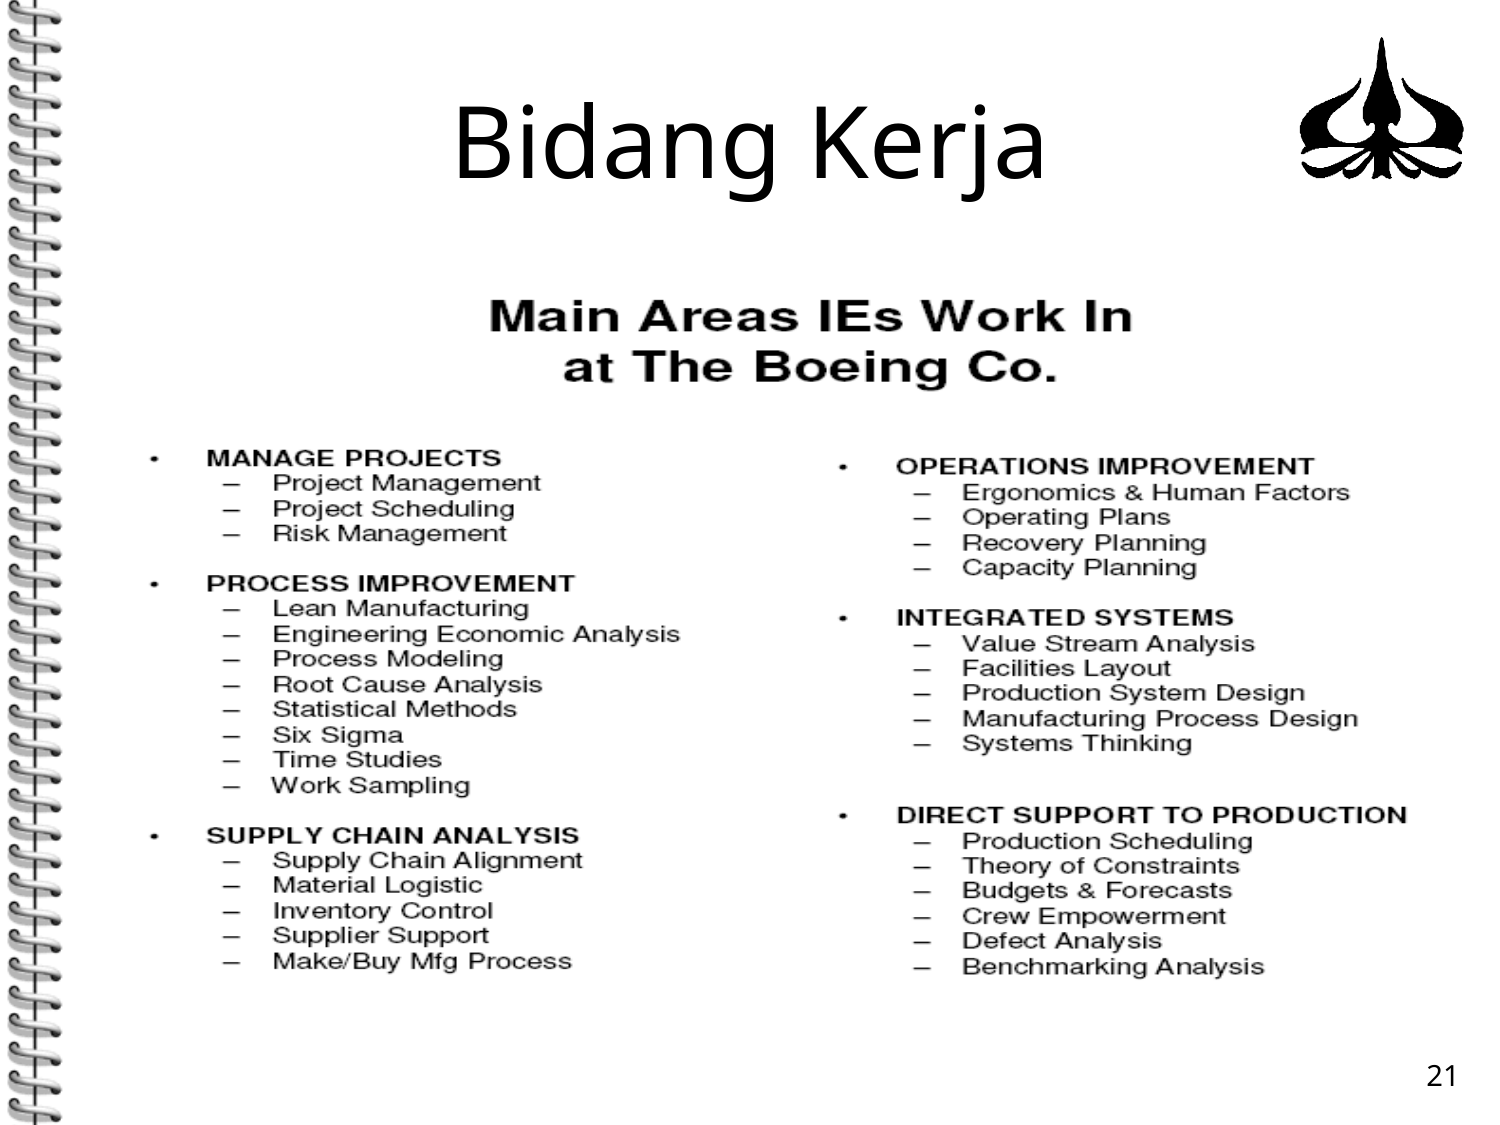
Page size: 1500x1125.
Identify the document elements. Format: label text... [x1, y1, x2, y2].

title Bidang Kerja [74, 44, 1426, 233]
slide_number 21 [1124, 1049, 1476, 1091]
picture [0, 0, 1500, 1125]
